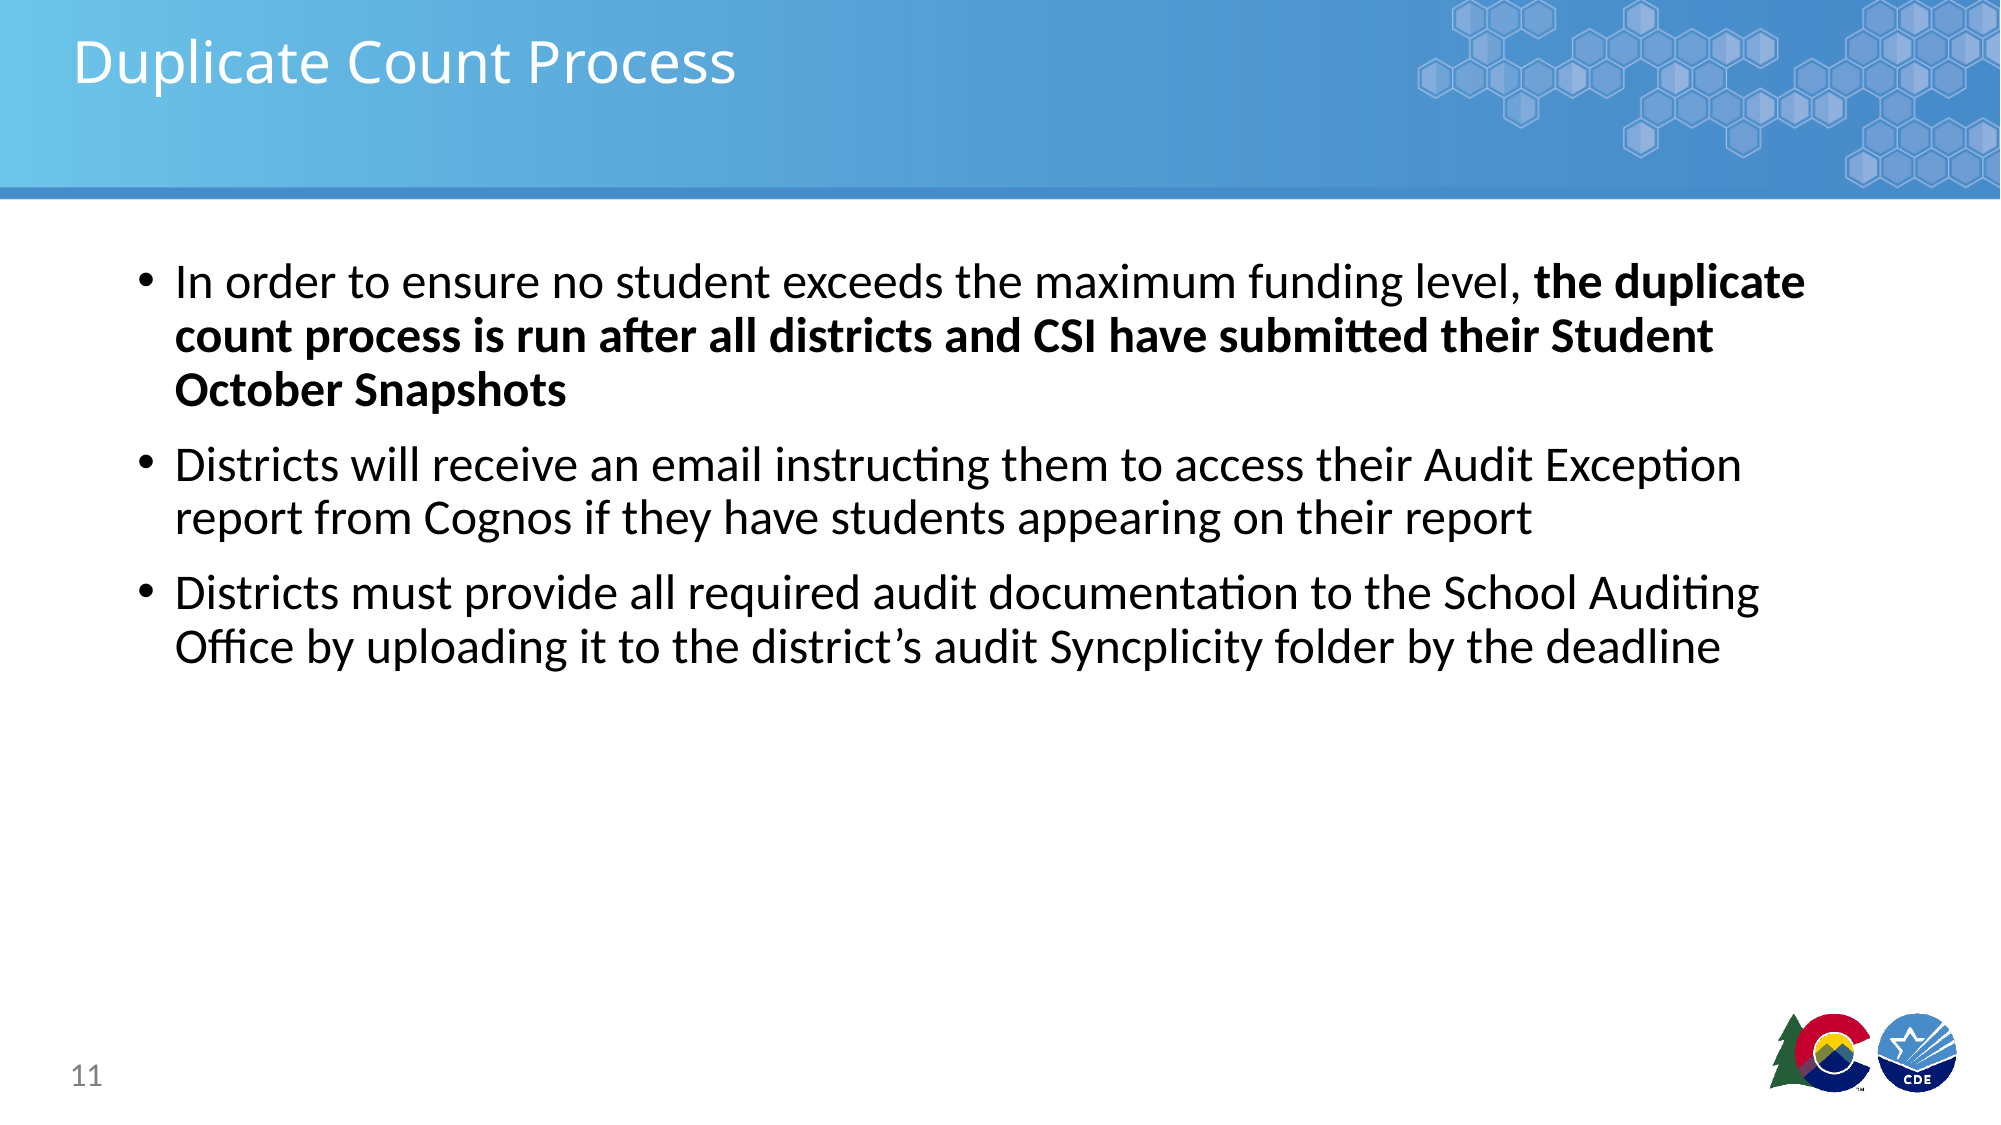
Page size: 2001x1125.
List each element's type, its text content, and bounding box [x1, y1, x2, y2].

title Duplicate Count Process [72, 33, 1396, 182]
picture [1768, 1012, 1957, 1093]
slide_number 11 [54, 1042, 505, 1103]
list In order to ensure no student exceeds the maximum funding level, the duplicate count process is run after all districts and CSI have submitted their Student October Snapshots Districts will receive an email instructing them to access their Audit Exception report from Cognos if they have students appearing on their report Districts must provide all required audit documentation to the School Auditing Office by uploading it to the district’s audit Syncplicity folder by the deadline [137, 254, 1863, 969]
picture [0, 0, 2000, 200]
